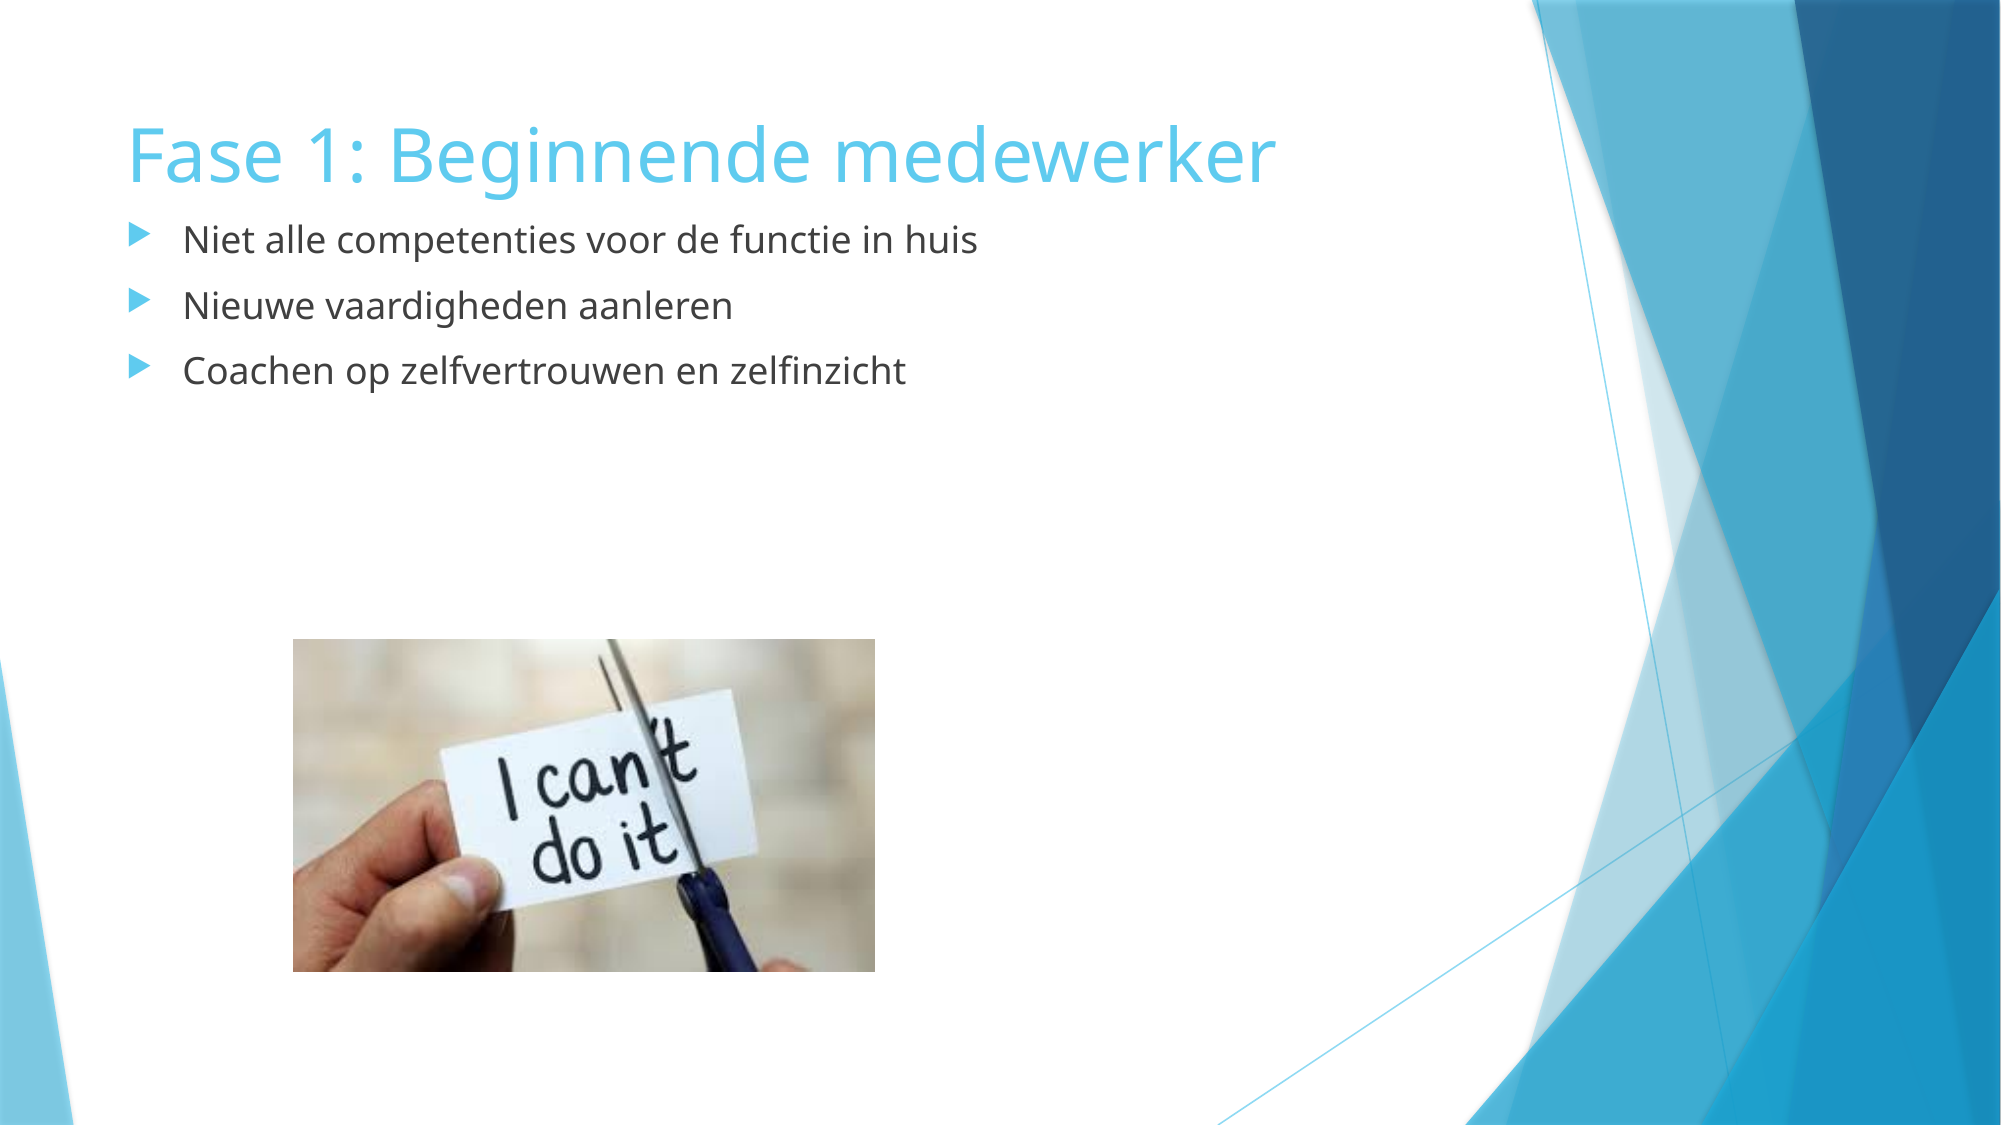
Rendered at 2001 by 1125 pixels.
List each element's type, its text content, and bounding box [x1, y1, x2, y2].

picture [292, 639, 875, 973]
list Niet alle competenties voor de functie in huis Nieuwe vaardigheden aanleren Coachen op zelfvertrouwen en zelfinzicht [111, 208, 1522, 845]
title Fase 1: Beginnende medewerker [111, 99, 1522, 208]
